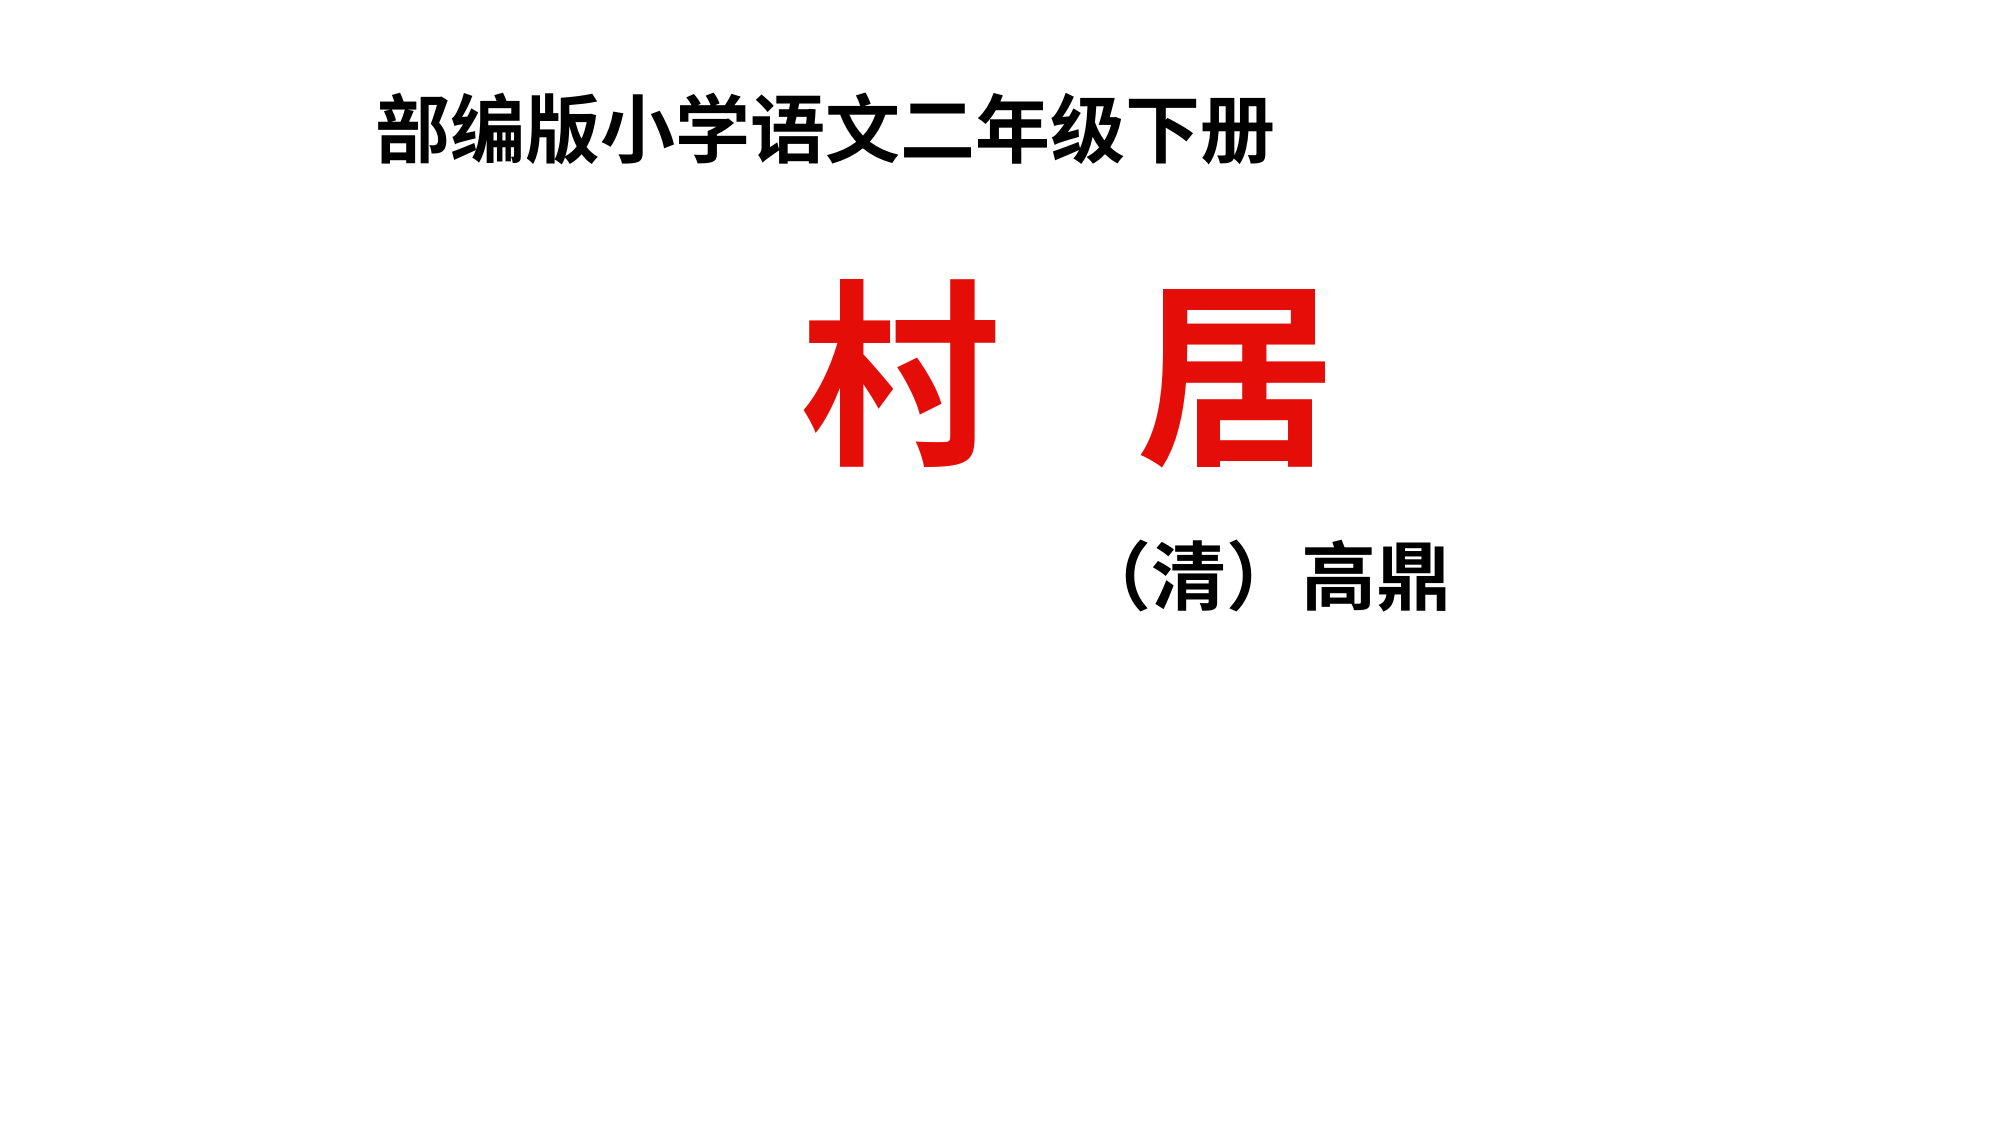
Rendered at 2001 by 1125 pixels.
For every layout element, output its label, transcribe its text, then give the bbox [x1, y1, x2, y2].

text_box 部编版小学语文二年级下册 [360, 75, 1291, 180]
text_box 村 居 [785, 242, 1352, 498]
text_box （清）高鼎 [1061, 522, 1466, 627]
